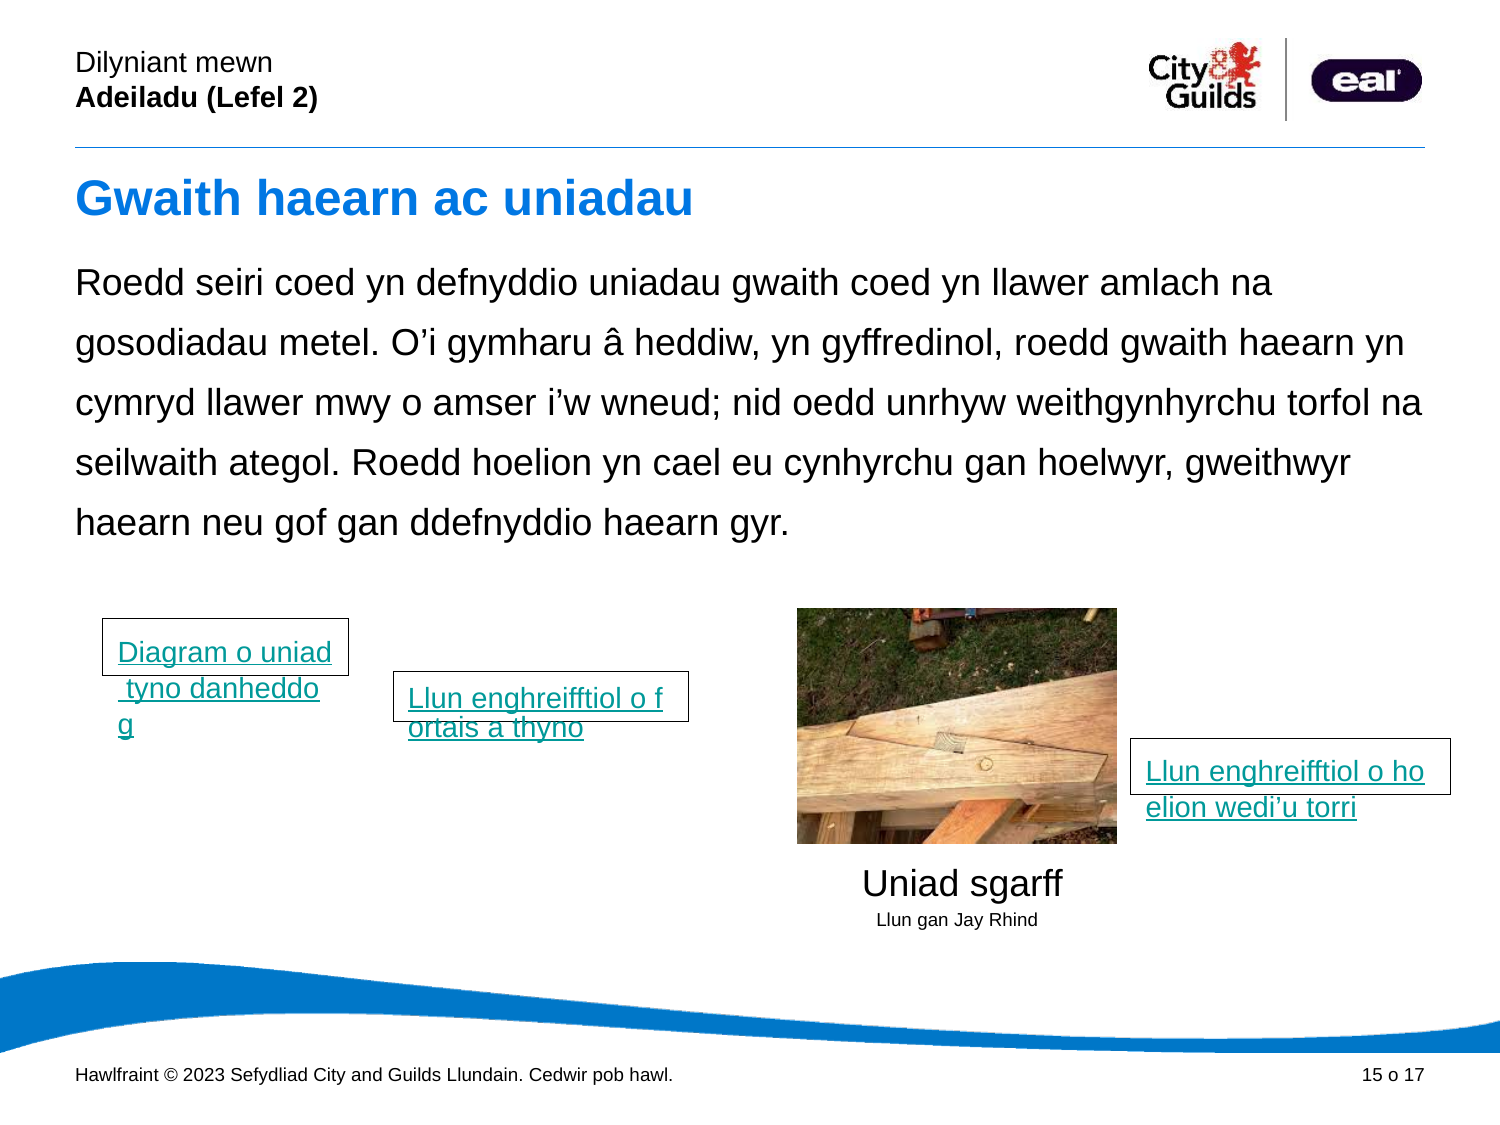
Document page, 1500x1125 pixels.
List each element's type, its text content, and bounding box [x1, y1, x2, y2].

title Gwaith haearn ac uniadau [75, 165, 1425, 229]
text_box Llun gan Jay Rhind [809, 900, 1105, 938]
text_box Llun enghreifftiol o hoelion wedi’u torri [1130, 738, 1451, 795]
picture [1149, 38, 1422, 121]
picture [796, 608, 1118, 845]
text_box Uniad sgarff [846, 852, 1117, 912]
list Roedd seiri coed yn defnyddio uniadau gwaith coed yn llawer amlach na gosodiadau metel. O’i gymharu â heddiw, yn gyffredinol, roedd gwaith haearn yn cymryd llawer mwy o amser i’w wneud; nid oedd unrhyw weithgynhyrchu torfol na seilwaith ategol. Roedd hoelion yn cael eu cynhyrchu gan hoelwyr, gweithwyr haearn neu gof gan ddefnyddio haearn gyr. [75, 243, 1459, 507]
text_box Diagram o uniad tyno danheddog [102, 618, 349, 676]
picture [0, 962, 1500, 1053]
text_box Llun enghreifftiol o fortais a thyno [393, 671, 689, 722]
